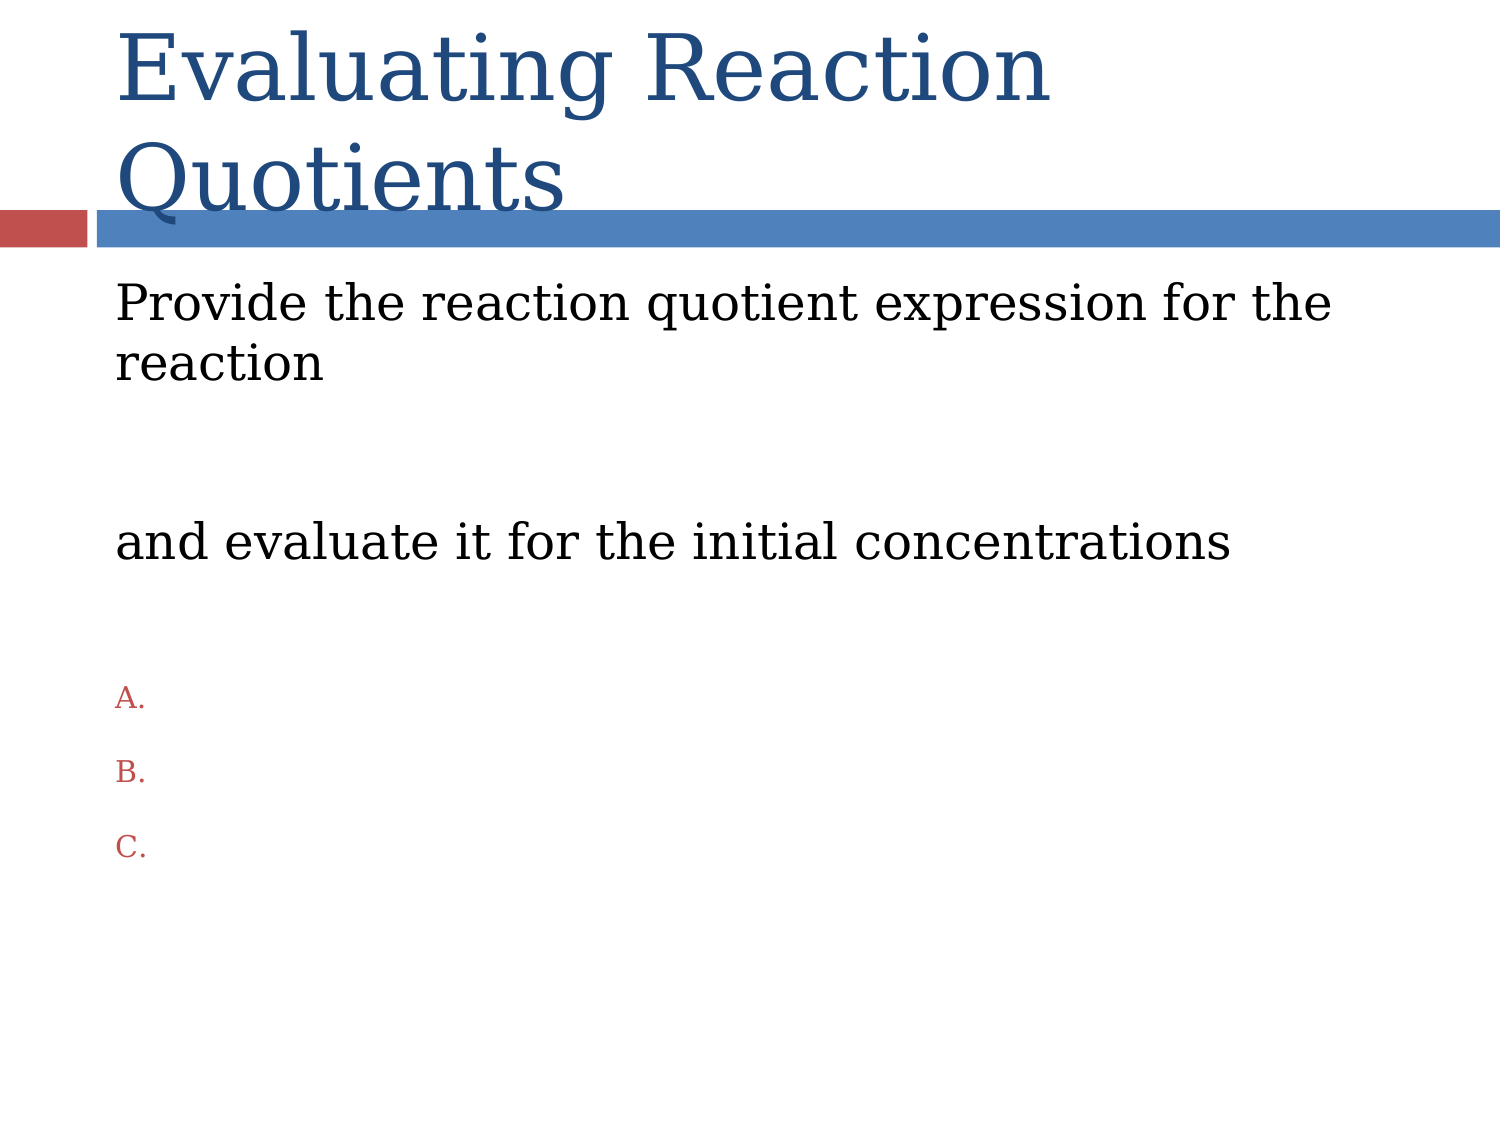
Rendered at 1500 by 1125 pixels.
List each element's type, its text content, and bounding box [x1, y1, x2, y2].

title Evaluating Reaction Quotients [100, 37, 1438, 200]
